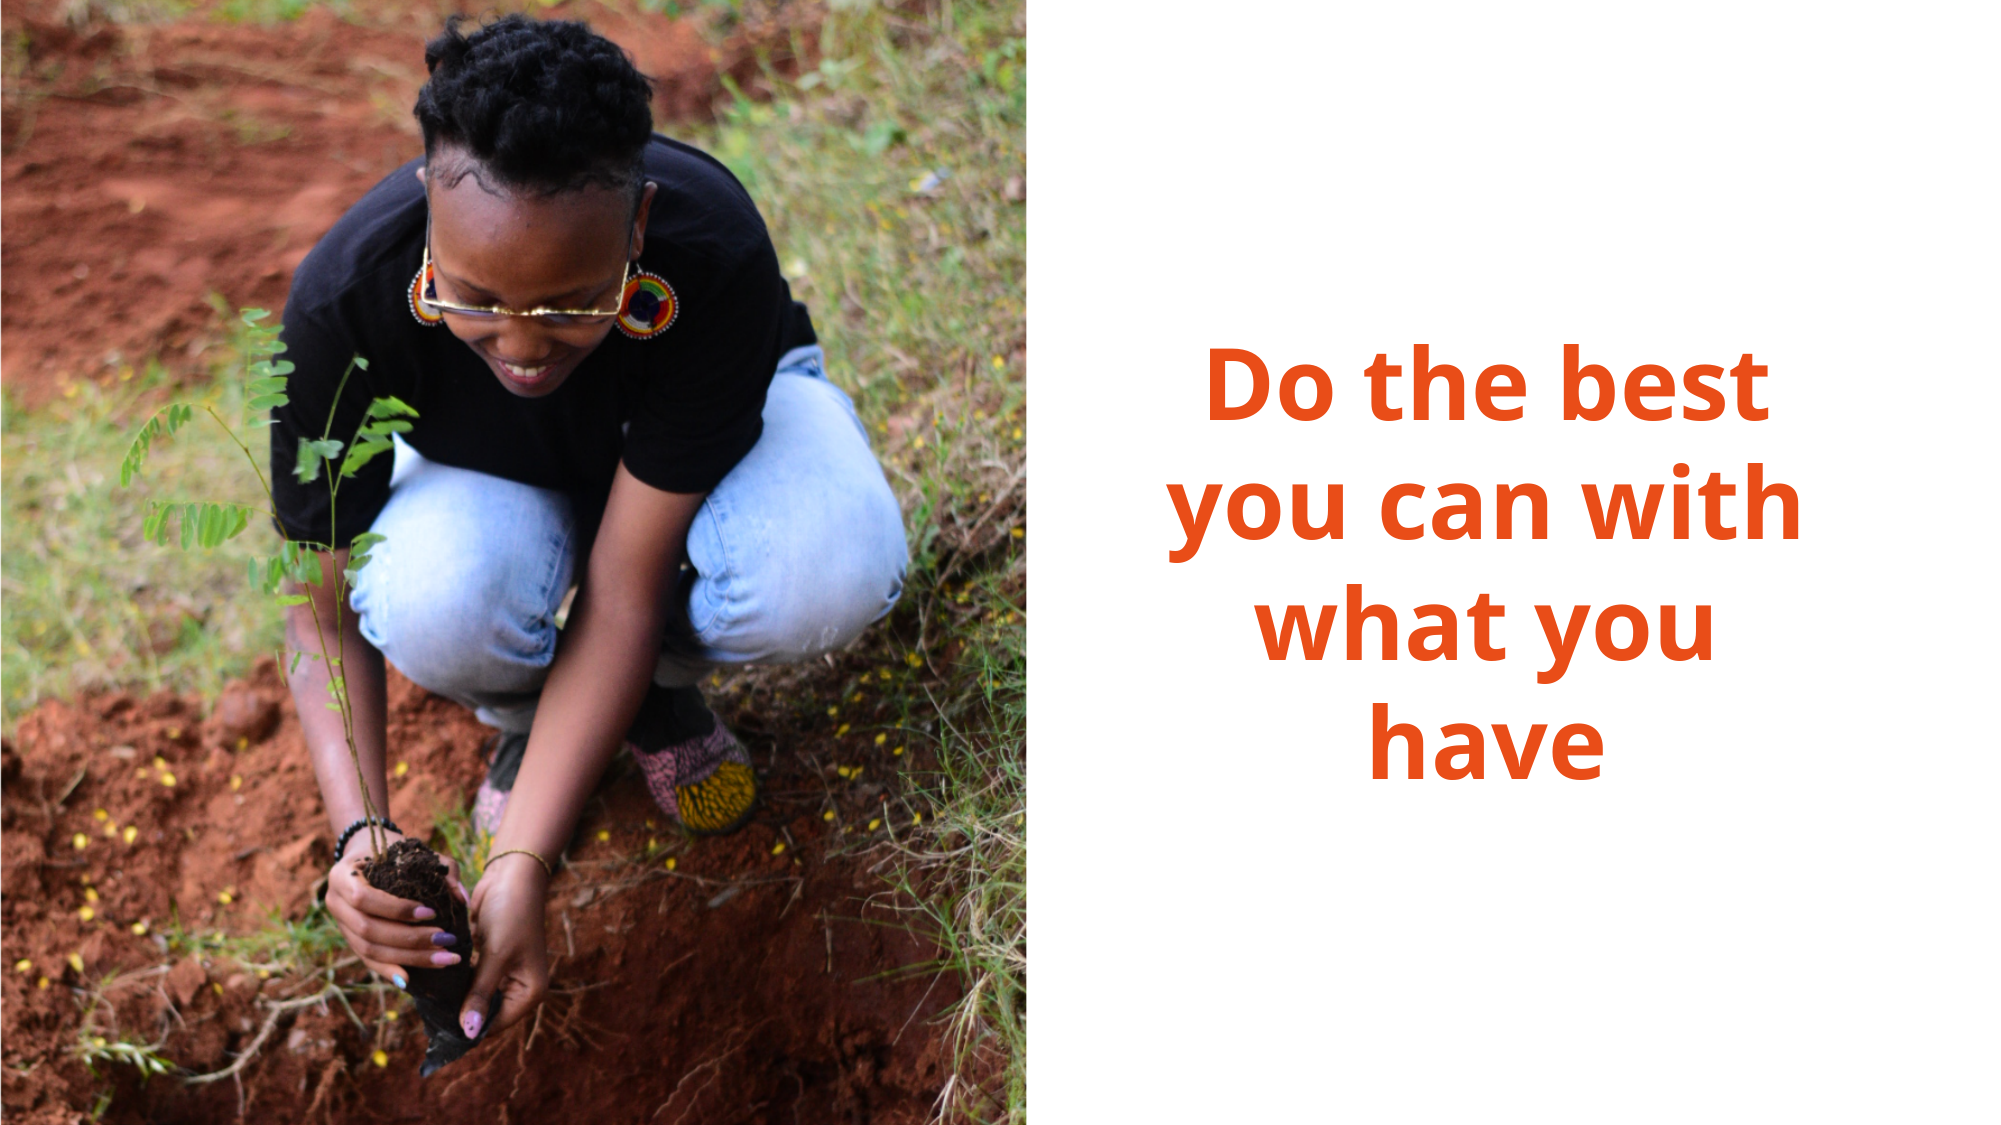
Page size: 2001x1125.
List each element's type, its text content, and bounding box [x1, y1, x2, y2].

title Do the best you can with what you have [1122, 312, 1852, 808]
picture [0, 0, 1084, 1125]
